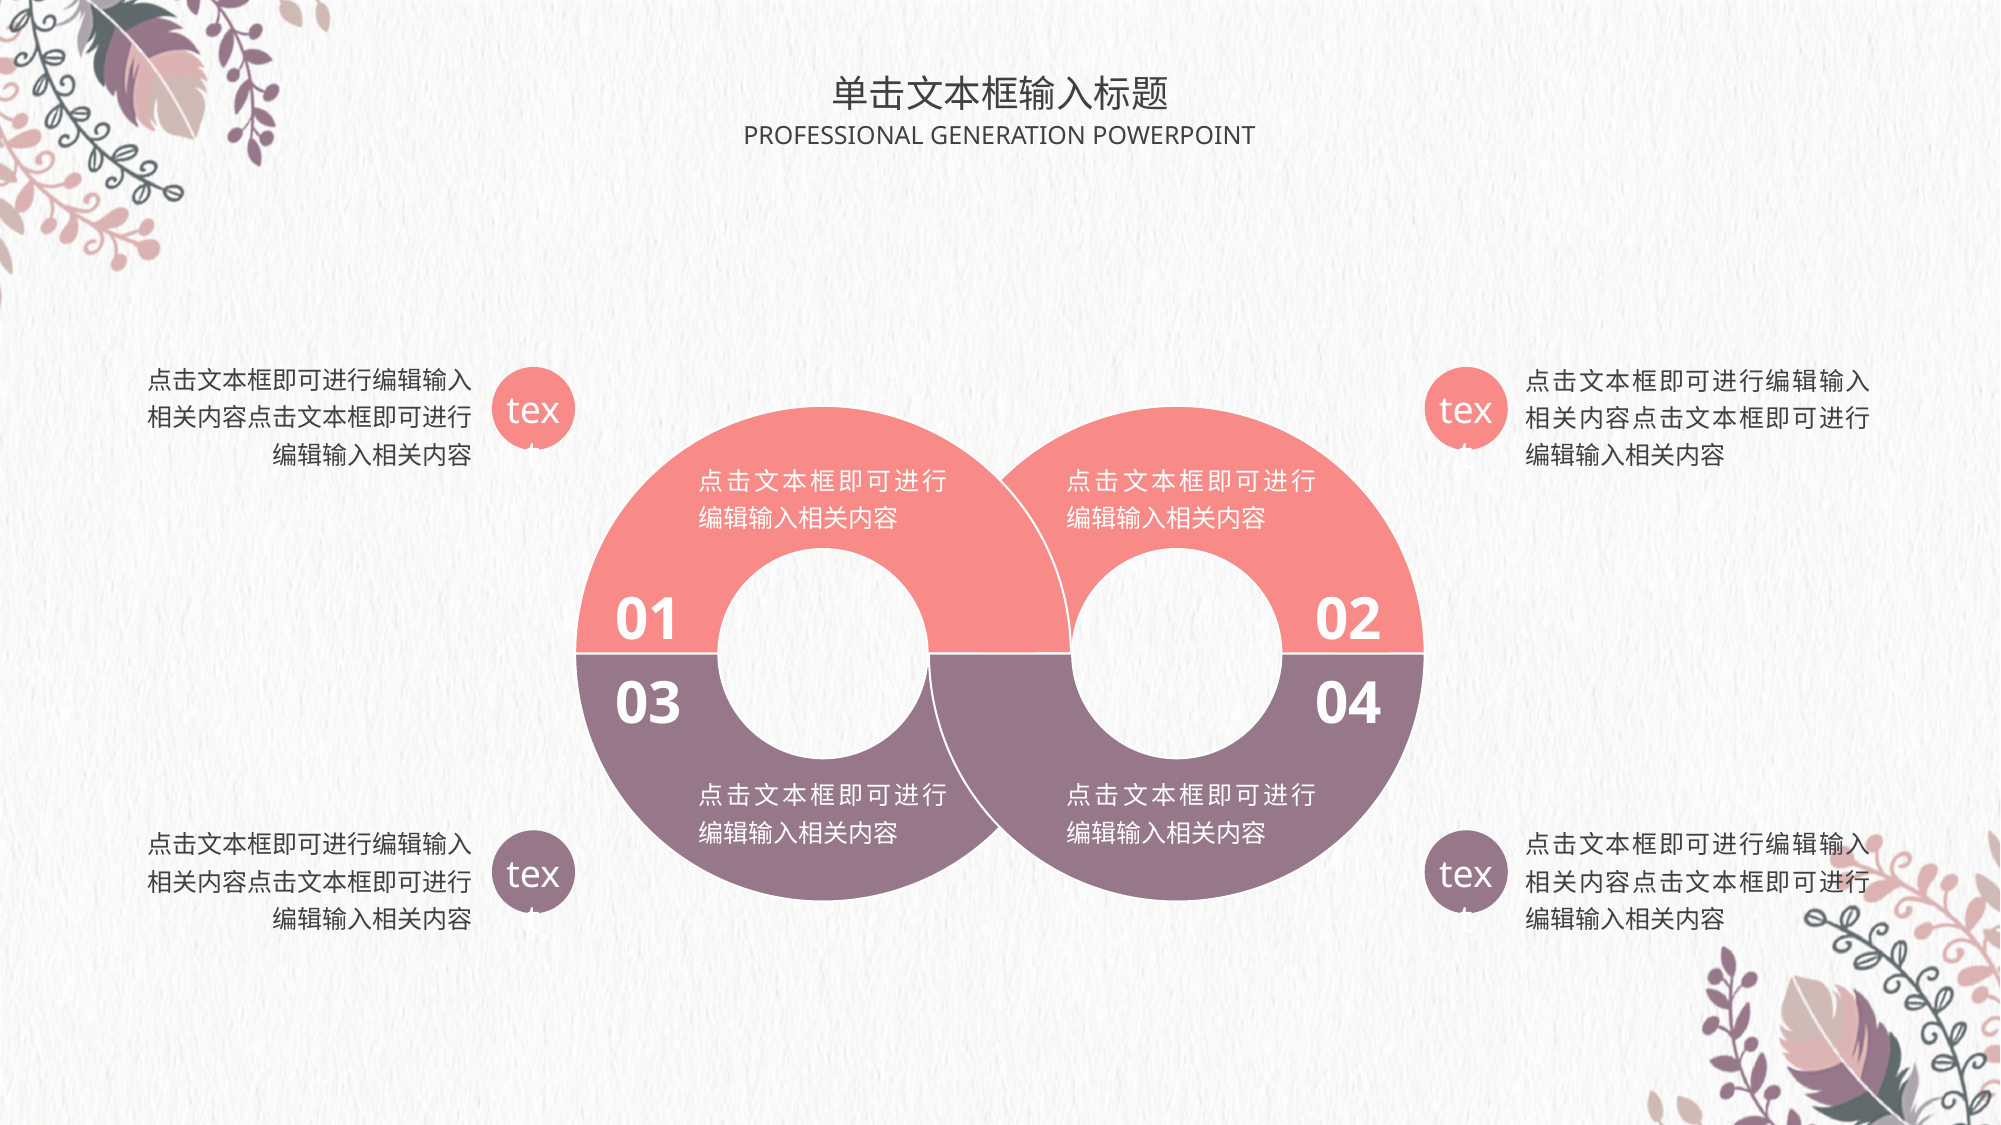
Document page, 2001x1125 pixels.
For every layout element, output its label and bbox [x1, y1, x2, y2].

picture [0, 0, 2000, 1125]
text_box [651, 39, 1349, 158]
